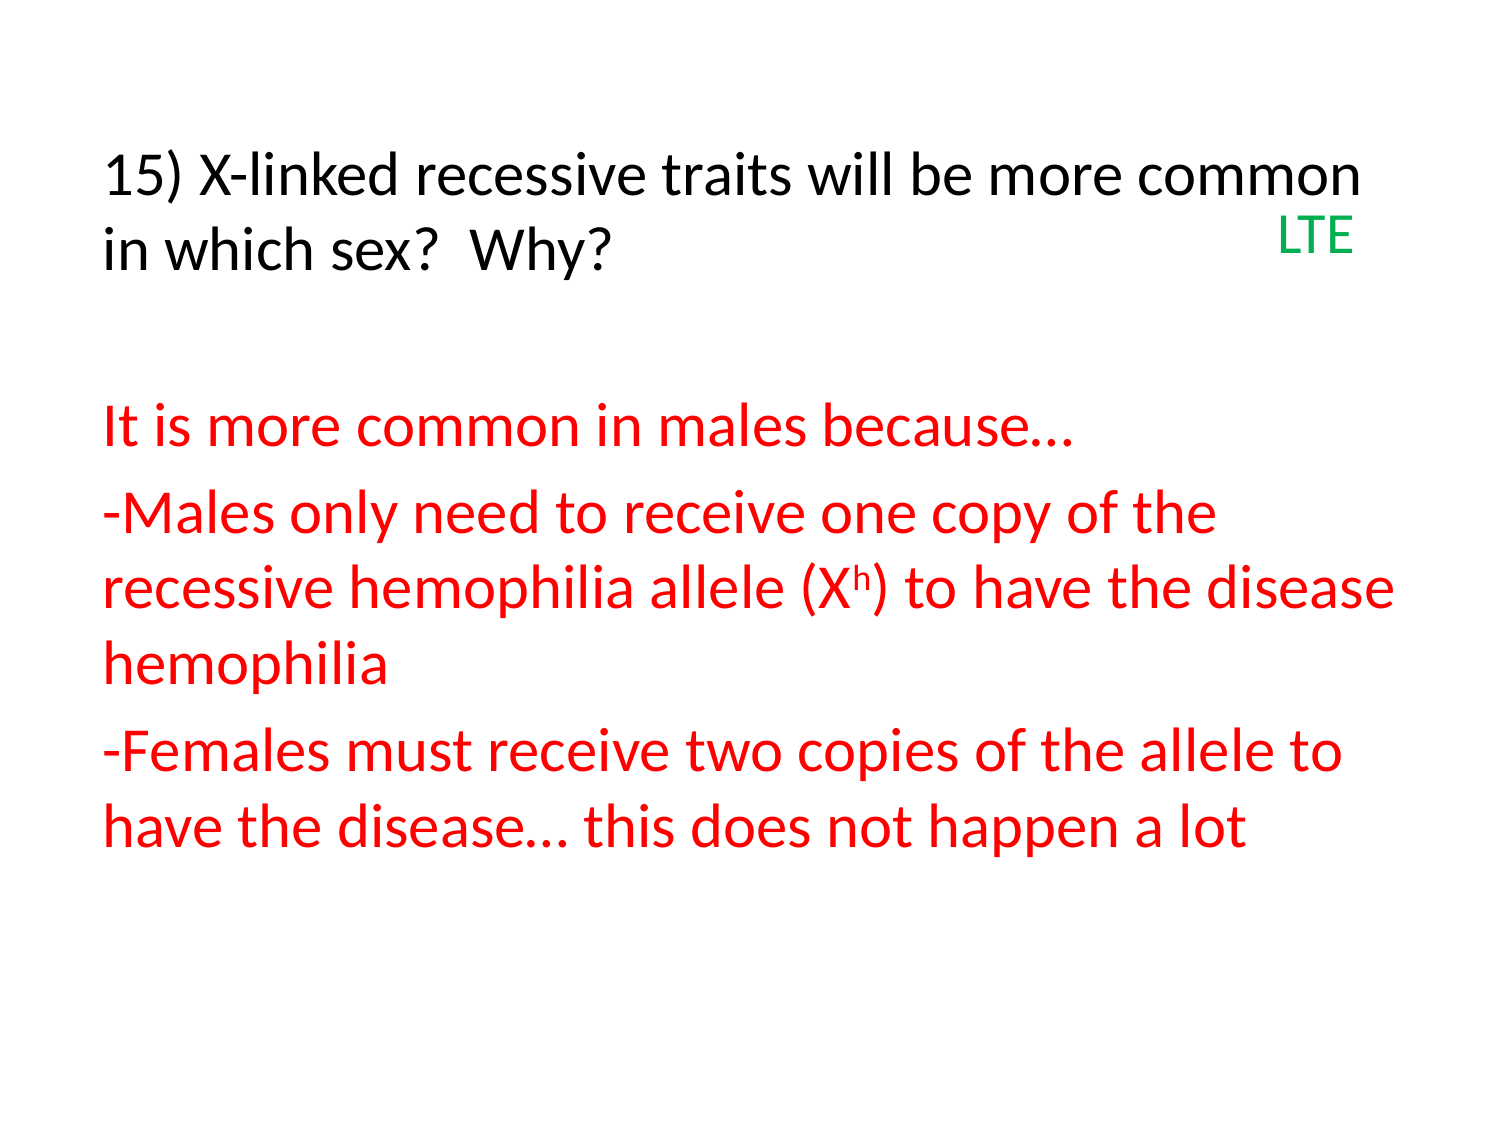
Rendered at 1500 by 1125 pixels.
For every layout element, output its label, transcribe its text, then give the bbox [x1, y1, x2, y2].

text_box LTE [1262, 187, 1370, 273]
list 15) X-linked recessive traits will be more common in which sex? Why? It is more common in males because… -Males only need to receive one copy of the recessive hemophilia allele (Xh) to have the disease hemophilia -Females must receive two copies of the allele to have the disease… this does not happen a lot [87, 125, 1438, 868]
